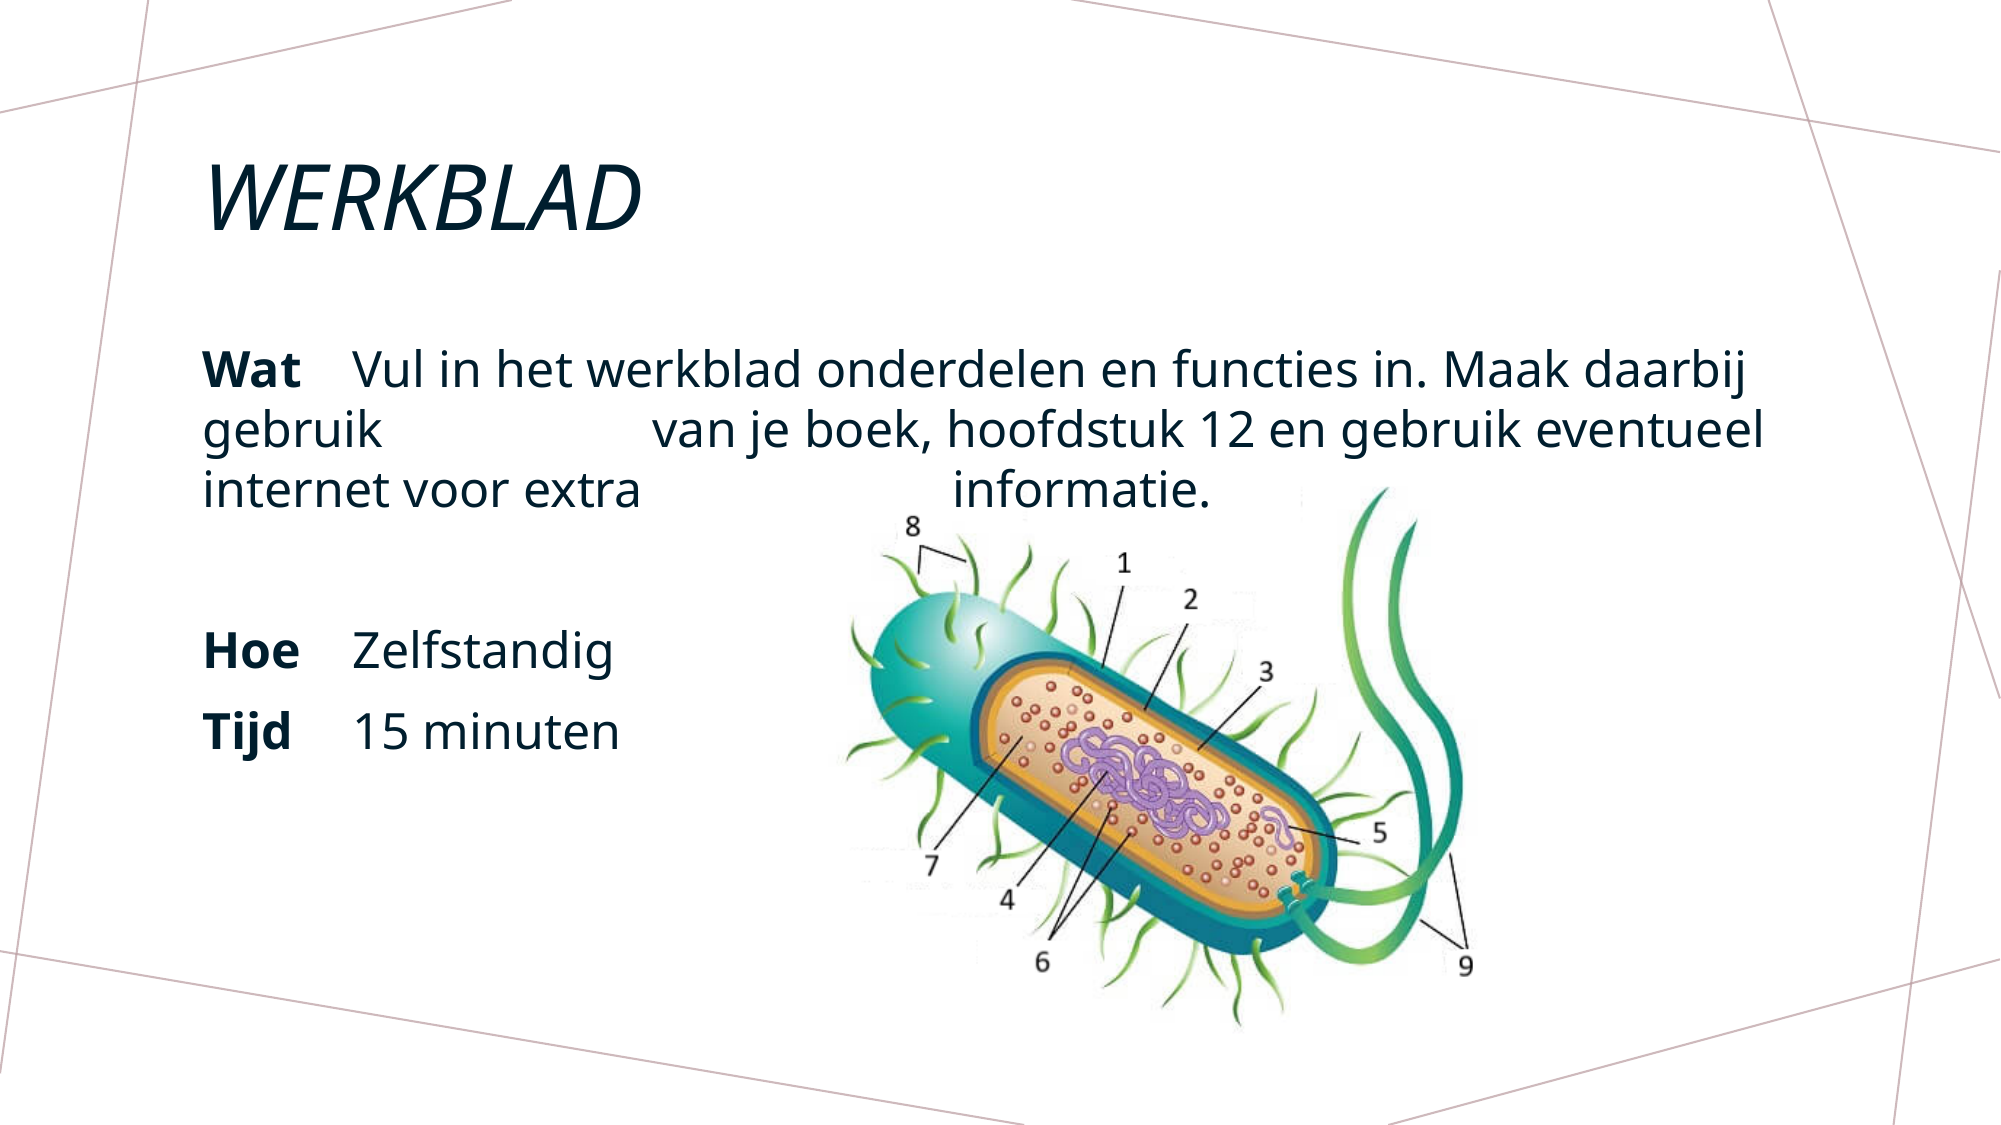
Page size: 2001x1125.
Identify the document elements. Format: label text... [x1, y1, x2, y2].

picture [828, 461, 1489, 1038]
title Werkblad [187, 87, 1813, 315]
list Wat Vul in het werkblad onderdelen en functies in. Maak daarbij gebruik van je boek, hoofdstuk 12 en gebruik eventueel internet voor extra informatie. Hoe Zelfstandig Tijd 15 minuten [187, 329, 1813, 990]
